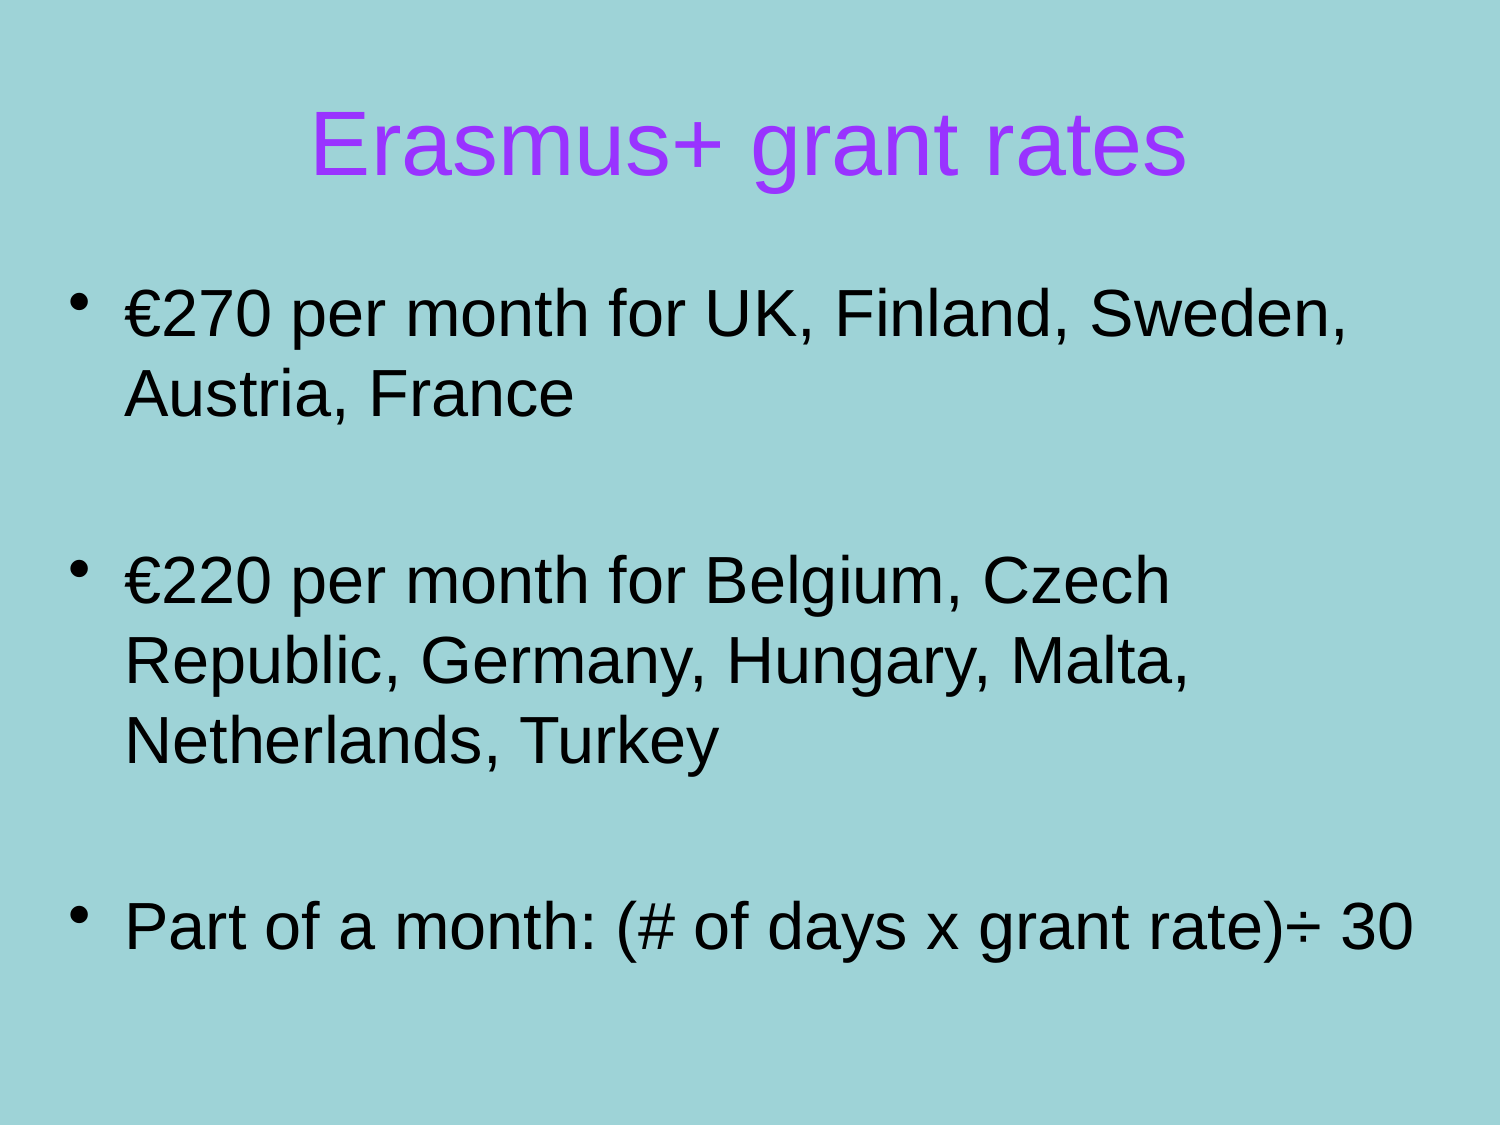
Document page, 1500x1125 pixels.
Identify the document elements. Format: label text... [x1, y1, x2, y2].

title Erasmus+ grant rates [74, 44, 1426, 233]
list €270 per month for UK, Finland, Sweden, Austria, France €220 per month for Belgium, Czech Republic, Germany, Hungary, Malta, Netherlands, Turkey Part of a month: (# of days x grant rate)÷ 30 [52, 262, 1459, 1006]
